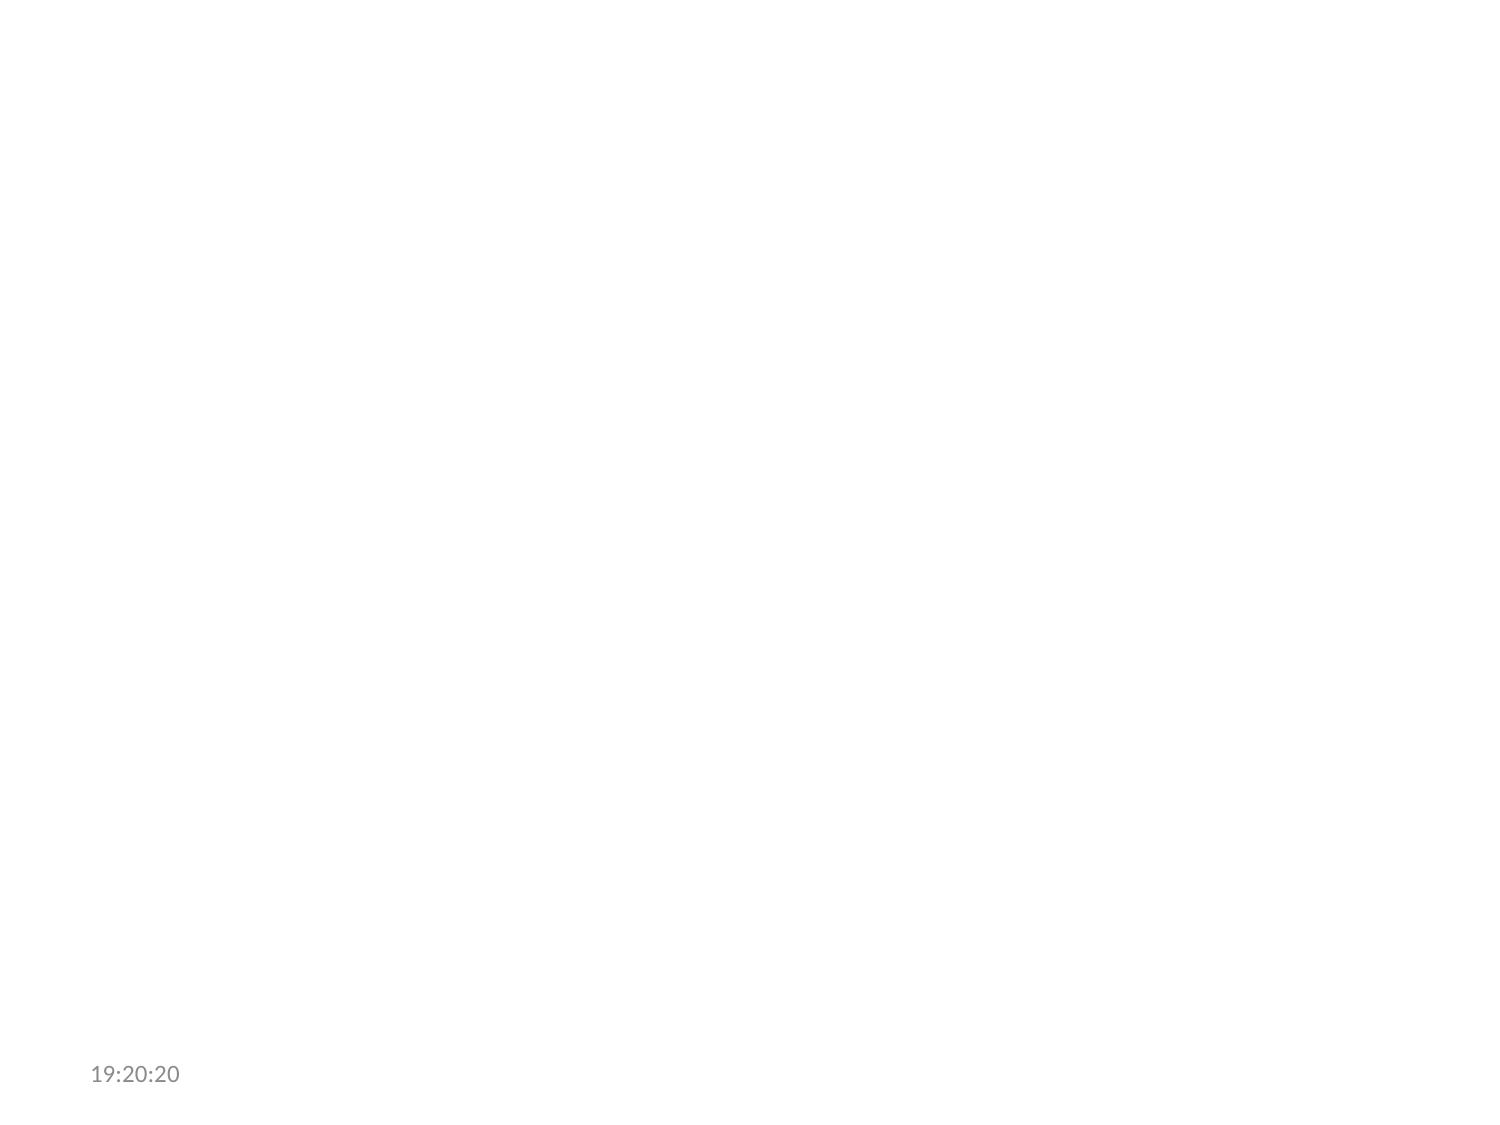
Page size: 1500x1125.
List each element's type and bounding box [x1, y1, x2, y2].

slide_number [75, 1042, 425, 1103]
